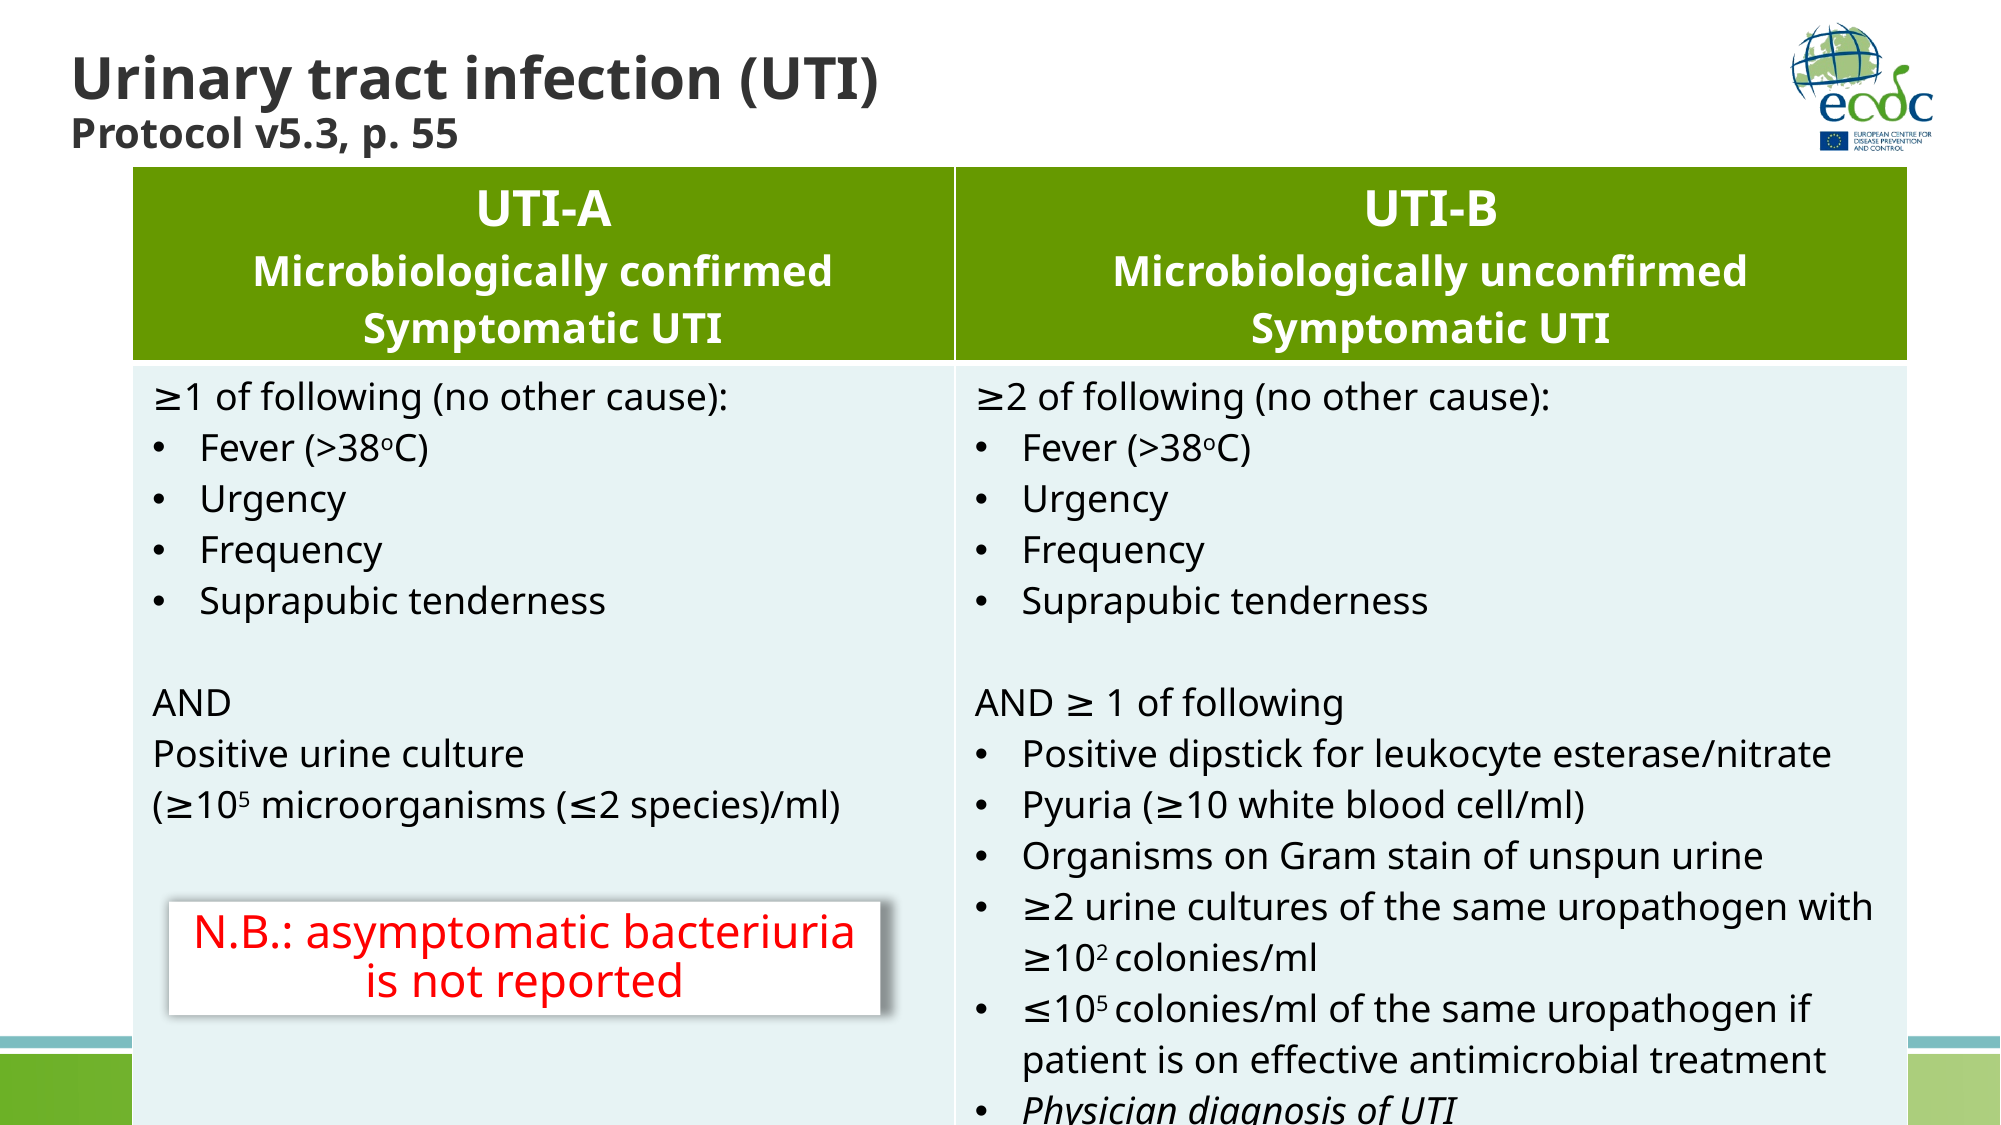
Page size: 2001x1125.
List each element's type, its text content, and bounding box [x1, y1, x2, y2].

table_header UTI-A Microbiologically confirmed Symptomatic UTI [133, 167, 954, 360]
table_cell ≥2 of following (no other cause): Fever (>38oC) Urgency Frequency Suprapubic tenderness AND ≥ 1 of following Positive dipstick for leukocyte esterase/nitrate Pyuria (≥10 white blood cell/ml) Organisms on Gram stain of unspun urine ≥2 urine cultures of the same uropathogen with ≥102 colonies/ml ≤105 colonies/ml of the same uropathogen if patient is on effective antimicrobial treatment Physician diagnosis of UTI Physician treatment of UTI [956, 366, 1907, 1125]
text_box N.B.: asymptomatic bacteriuria is not reported [169, 901, 881, 1016]
picture [0, 0, 2000, 1125]
table_cell ≥1 of following (no other cause): Fever (>38oC) Urgency Frequency Suprapubic tenderness AND Positive urine culture (≥105 microorganisms (≤2 species)/ml) [133, 366, 954, 1125]
title Urinary tract infection (UTI) Protocol v5.3, p. 55 [70, 49, 1764, 180]
table_header UTI-B Microbiologically unconfirmed Symptomatic UTI [956, 167, 1907, 360]
